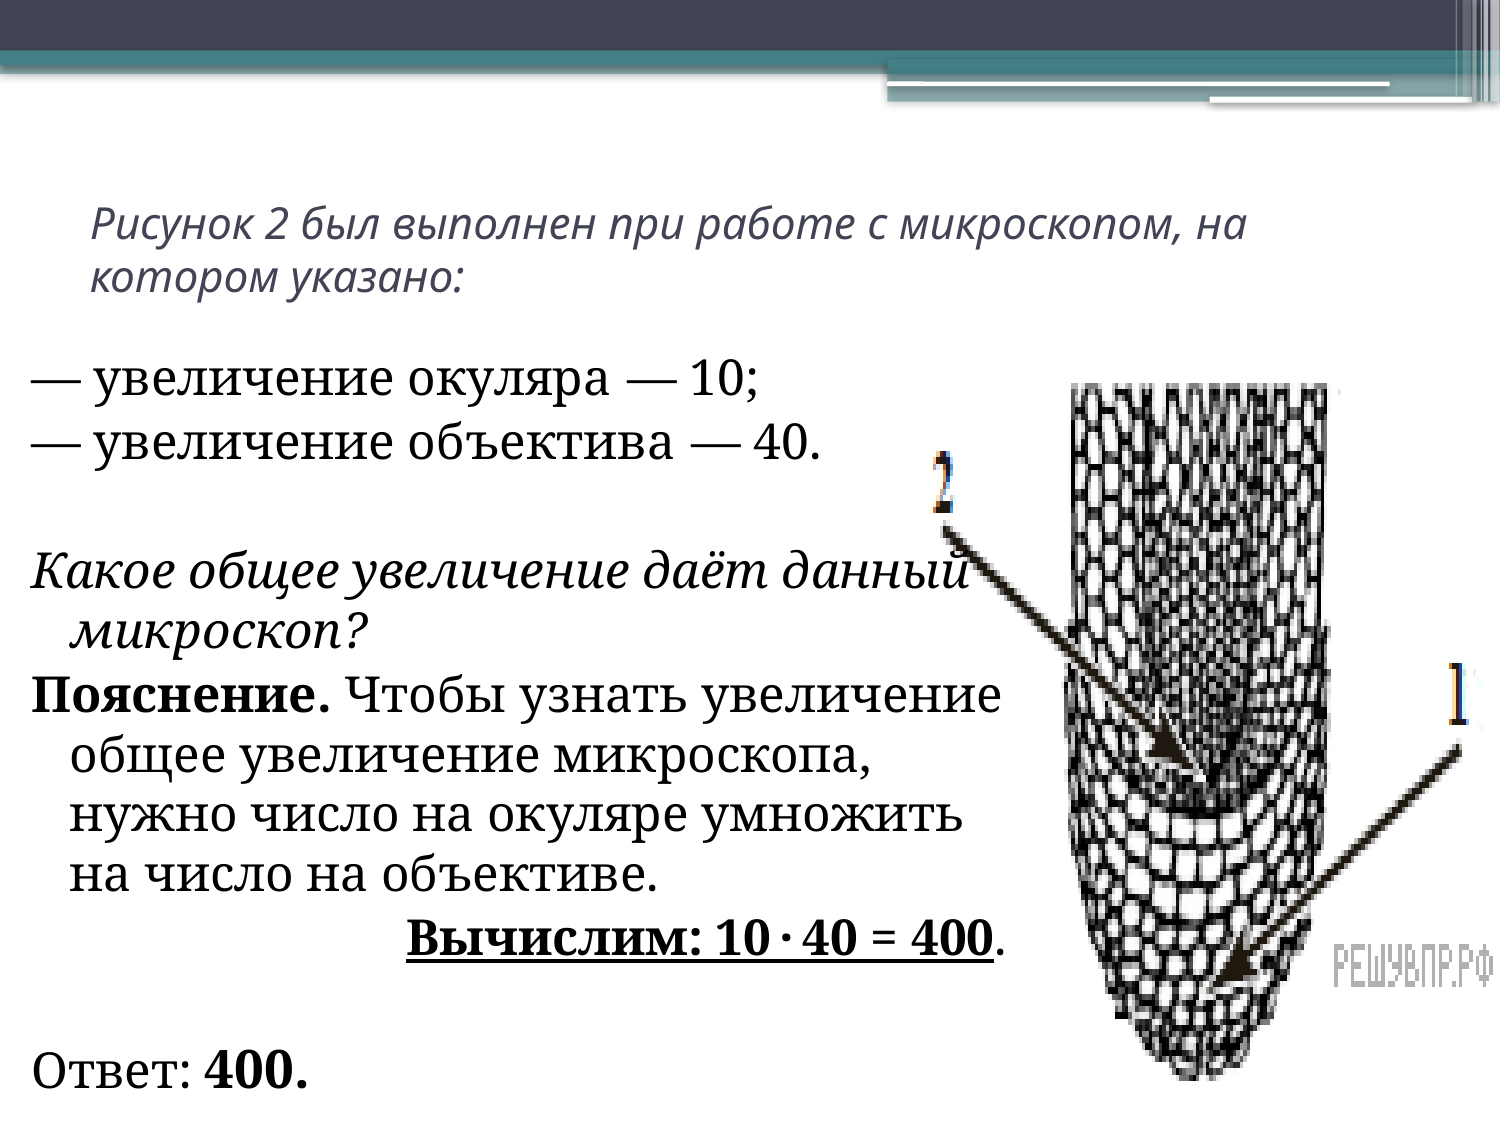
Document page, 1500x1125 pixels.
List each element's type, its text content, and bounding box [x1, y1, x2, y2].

title Рисунок 2 был выполнен при работе с микроскопом, на котором указано: [75, 187, 1425, 338]
picture [903, 302, 1500, 1125]
list — увеличение окуляра — 10; — увеличение объектива — 40. Какое общее увеличение даёт данный микроскоп? Пояснение. Чтобы узнать увеличение общее увеличение микроскопа, нужно число на окуляре умножить на число на объективе. Вычислим: 10 · 40 = 400. Ответ: 400. [0, 338, 896, 1125]
